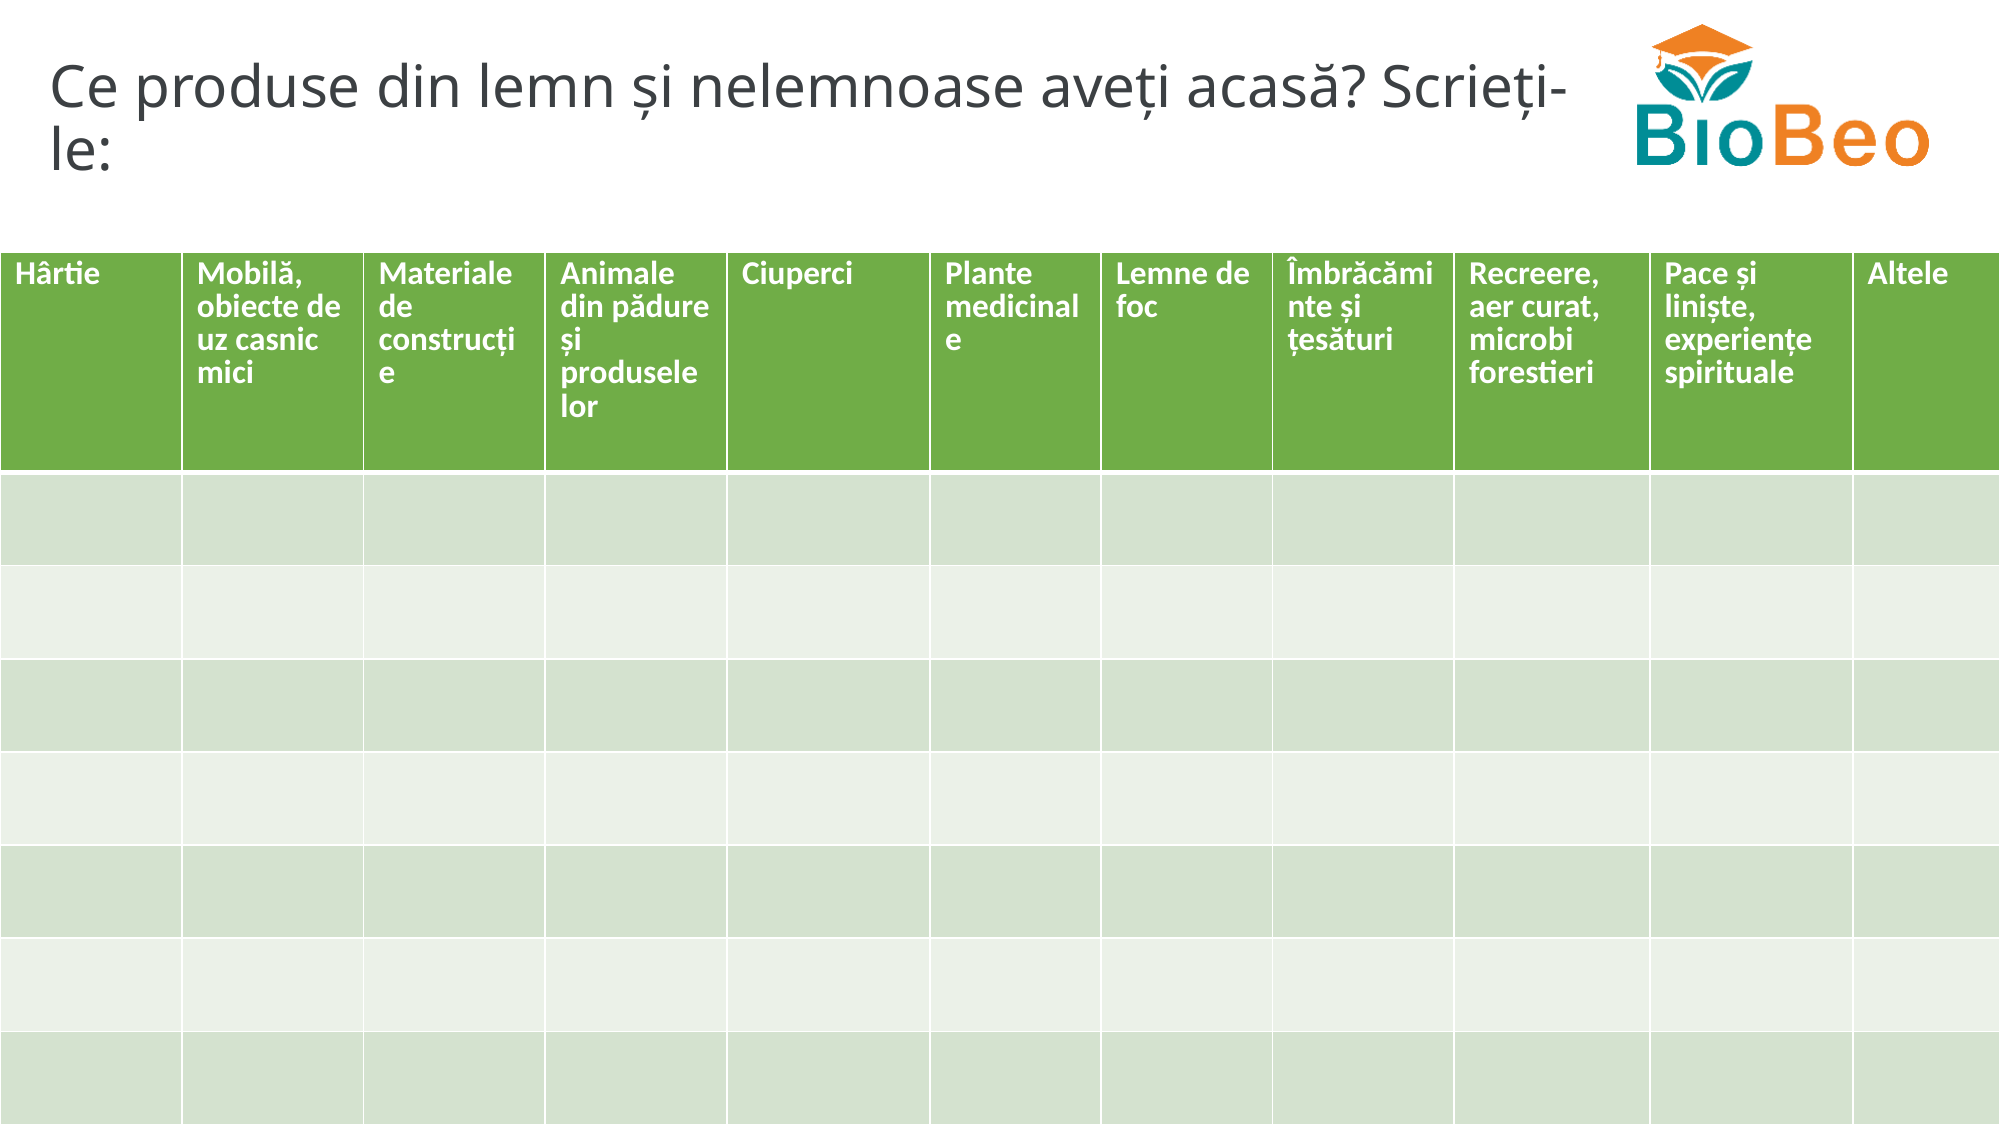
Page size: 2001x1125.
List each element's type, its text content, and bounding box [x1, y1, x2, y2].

table_cell [1455, 1032, 1649, 1124]
table_cell [1854, 660, 1999, 751]
table_cell [364, 475, 544, 565]
table_cell [183, 753, 363, 844]
table_cell [183, 566, 363, 658]
table_cell [546, 939, 726, 1031]
table_cell [1455, 939, 1649, 1031]
table_cell [1, 566, 181, 658]
table_cell [1, 660, 181, 751]
table_cell [728, 846, 929, 937]
table_cell [364, 753, 544, 844]
table_cell [1854, 846, 1999, 937]
table_cell [1455, 475, 1649, 565]
table_cell [1273, 846, 1453, 937]
table_header Materiale de construcție [364, 253, 544, 470]
table_cell [1651, 753, 1852, 844]
picture [1635, 22, 1931, 168]
table_cell [364, 660, 544, 751]
table_header Ciuperci [728, 253, 929, 470]
table_cell [546, 1032, 726, 1124]
table_cell [728, 939, 929, 1031]
table_header Recreere, aer curat, microbi forestieri [1455, 253, 1649, 470]
table_cell [364, 846, 544, 937]
table_cell [1455, 660, 1649, 751]
table_cell [931, 475, 1100, 565]
table_cell [1273, 1032, 1453, 1124]
table_header Altele [1854, 253, 1999, 470]
table_cell [1455, 566, 1649, 658]
table_header Hârtie [1, 253, 181, 470]
table_cell [183, 475, 363, 565]
table_cell [1455, 753, 1649, 844]
table_cell [931, 660, 1100, 751]
table_cell [1455, 846, 1649, 937]
table_cell [183, 846, 363, 937]
table_cell [728, 753, 929, 844]
table_header Mobilă, obiecte de uz casnic mici [183, 253, 363, 470]
table_cell [931, 566, 1100, 658]
table_header Animale din pădure și produsele lor [546, 253, 726, 470]
table_cell [728, 566, 929, 658]
title Ce produse din lemn și nelemnoase aveți acasă? Scrieți-le: [34, 46, 1585, 195]
table_cell [1, 939, 181, 1031]
table_cell [546, 846, 726, 937]
table_cell [1102, 475, 1272, 565]
table_cell [1102, 753, 1272, 844]
table_cell [1, 753, 181, 844]
table_cell [1854, 753, 1999, 844]
table_cell [183, 1032, 363, 1124]
table_cell [546, 566, 726, 658]
table_cell [931, 846, 1100, 937]
table_header Plante medicinale [931, 253, 1100, 470]
table_cell [1102, 939, 1272, 1031]
table_cell [1651, 475, 1852, 565]
table_cell [183, 939, 363, 1031]
table_cell [546, 660, 726, 751]
table_cell [1102, 660, 1272, 751]
table_cell [1854, 1032, 1999, 1124]
table_cell [1273, 753, 1453, 844]
table_header Lemne de foc [1102, 253, 1272, 470]
table_cell [364, 1032, 544, 1124]
table_cell [1651, 660, 1852, 751]
table_cell [1854, 475, 1999, 565]
table_cell [546, 475, 726, 565]
table_cell [1651, 846, 1852, 937]
table_cell [1651, 939, 1852, 1031]
table_cell [1651, 566, 1852, 658]
table_cell [1, 846, 181, 937]
table_cell [728, 475, 929, 565]
table_cell [1273, 939, 1453, 1031]
table_cell [1854, 939, 1999, 1031]
table_header Îmbrăcăminte și țesături [1273, 253, 1453, 470]
table_cell [931, 939, 1100, 1031]
table_cell [183, 660, 363, 751]
table_cell [1, 1032, 181, 1124]
table_header Pace și liniște, experiențe spirituale [1651, 253, 1852, 470]
table_cell [931, 1032, 1100, 1124]
table_cell [1, 475, 181, 565]
table_cell [1854, 566, 1999, 658]
table_cell [1651, 1032, 1852, 1124]
table_cell [364, 939, 544, 1031]
table_cell [728, 1032, 929, 1124]
table_cell [1273, 566, 1453, 658]
table_cell [728, 660, 929, 751]
table_cell [1102, 1032, 1272, 1124]
table_cell [546, 753, 726, 844]
table_cell [931, 753, 1100, 844]
table_cell [1273, 475, 1453, 565]
table_cell [364, 566, 544, 658]
table_cell [1273, 660, 1453, 751]
table_cell [1102, 846, 1272, 937]
table_cell [1102, 566, 1272, 658]
